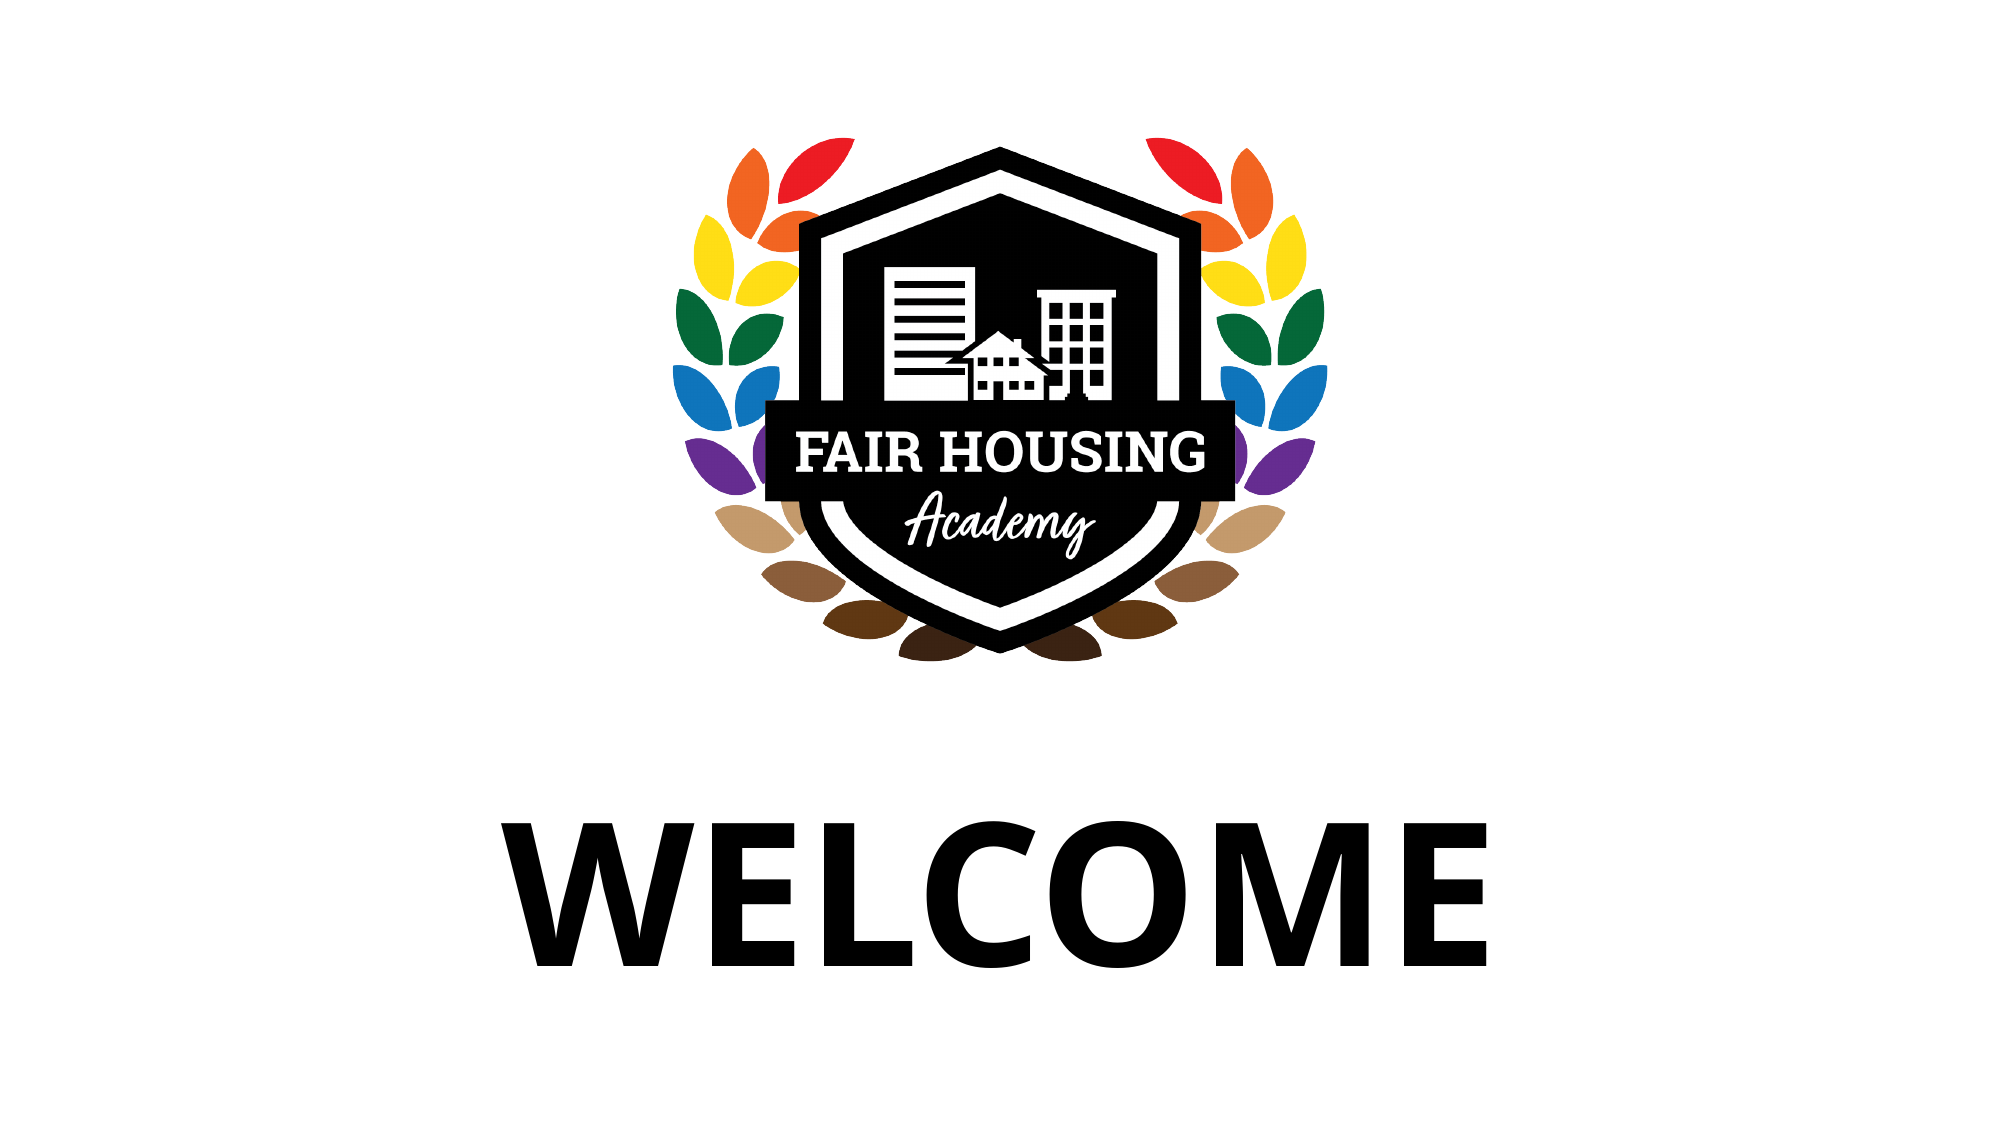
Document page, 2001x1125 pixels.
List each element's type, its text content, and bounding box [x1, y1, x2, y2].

picture [656, 121, 1344, 678]
title WELCOME [90, 765, 1910, 895]
